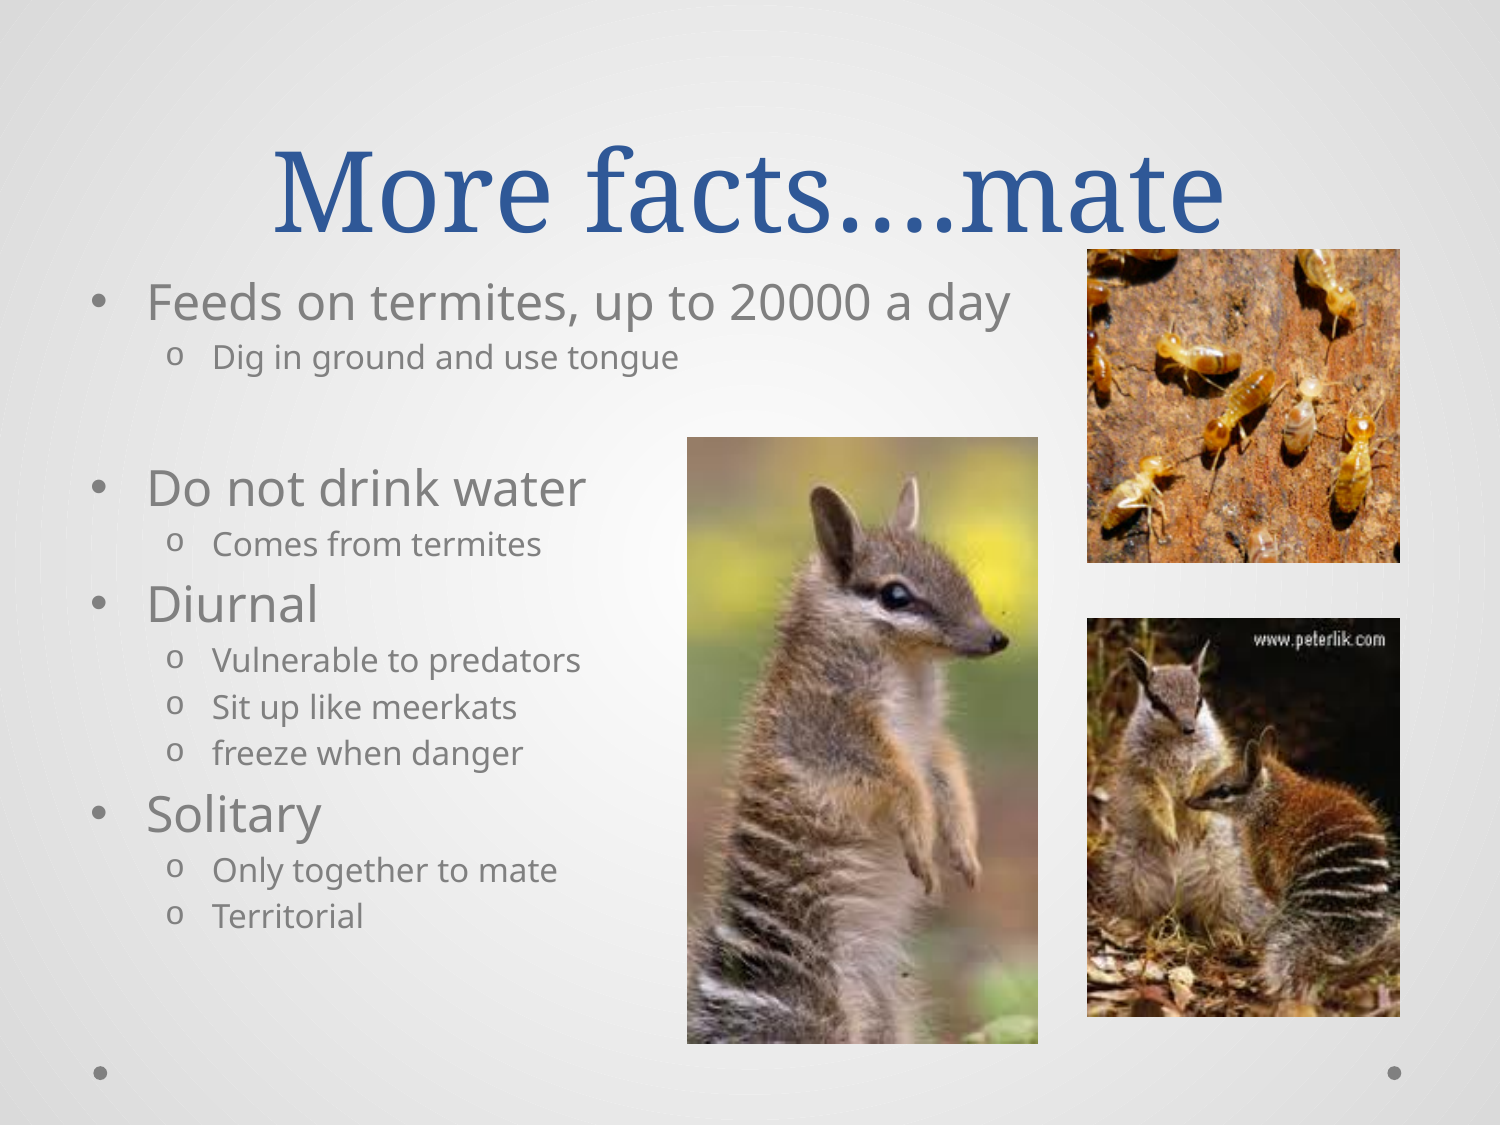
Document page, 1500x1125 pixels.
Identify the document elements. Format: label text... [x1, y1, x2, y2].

picture [1087, 617, 1401, 1017]
list Feeds on termites, up to 20000 a day Dig in ground and use tongue Do not drink water Comes from termites Diurnal Vulnerable to predators Sit up like meerkats freeze when danger Solitary Only together to mate Territorial [75, 262, 1425, 1005]
picture [1087, 249, 1401, 563]
title More facts….mate [75, 0, 1425, 262]
picture [687, 437, 1038, 1044]
